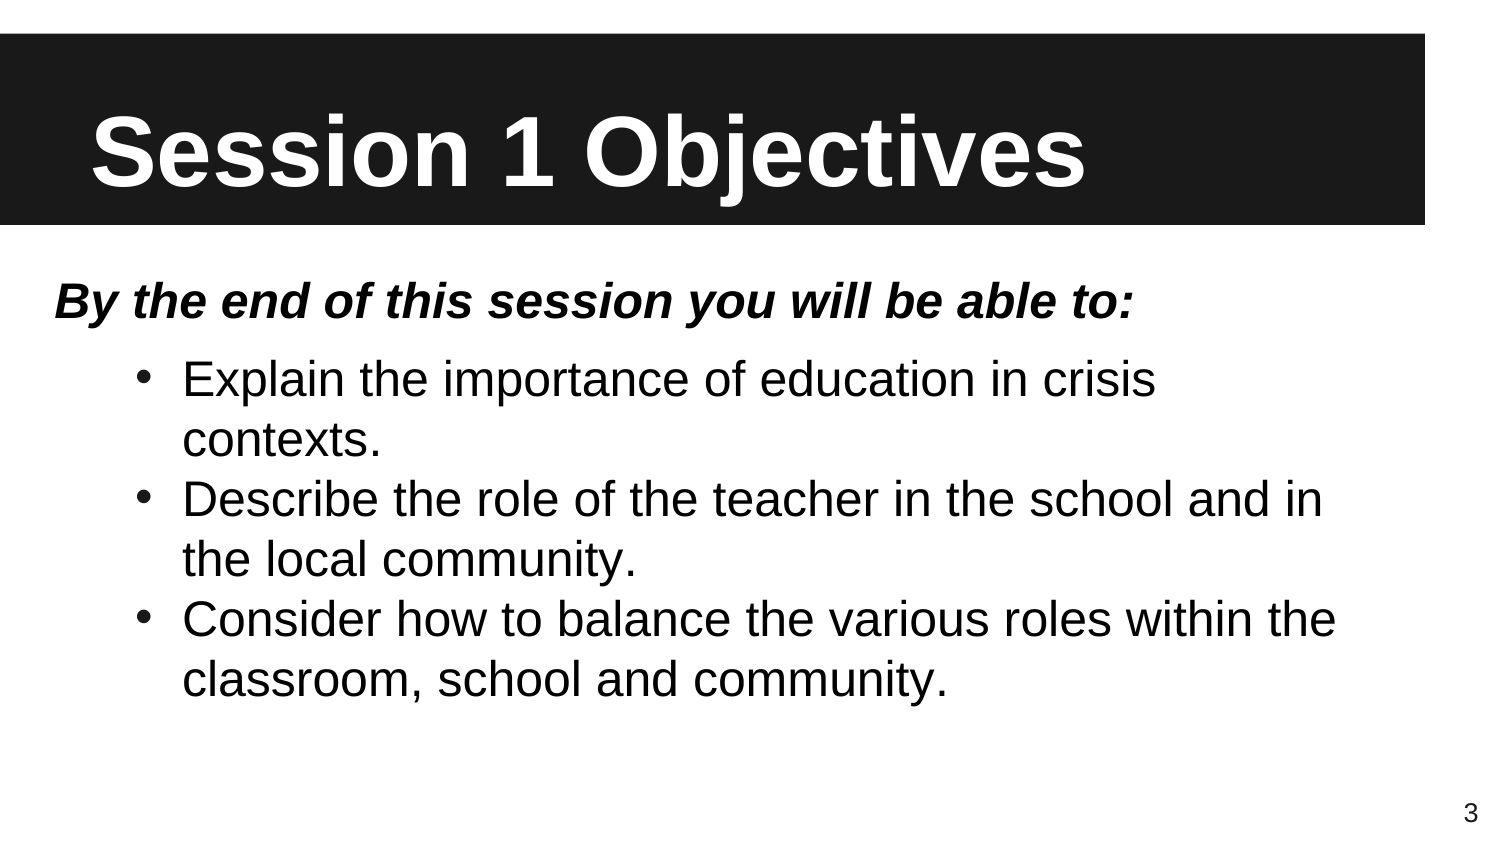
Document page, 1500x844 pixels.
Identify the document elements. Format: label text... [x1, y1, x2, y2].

text_box By the end of this session you will be able to: [39, 260, 1322, 336]
title Session 1 Objectives [75, 33, 1425, 221]
list Explain the importance of education in crisis contexts. Describe the role of the teacher in the school and in the local community. Consider how to balance the various roles within the classroom, school and community. [120, 331, 1362, 780]
slide_number 3 [1403, 779, 1494, 844]
